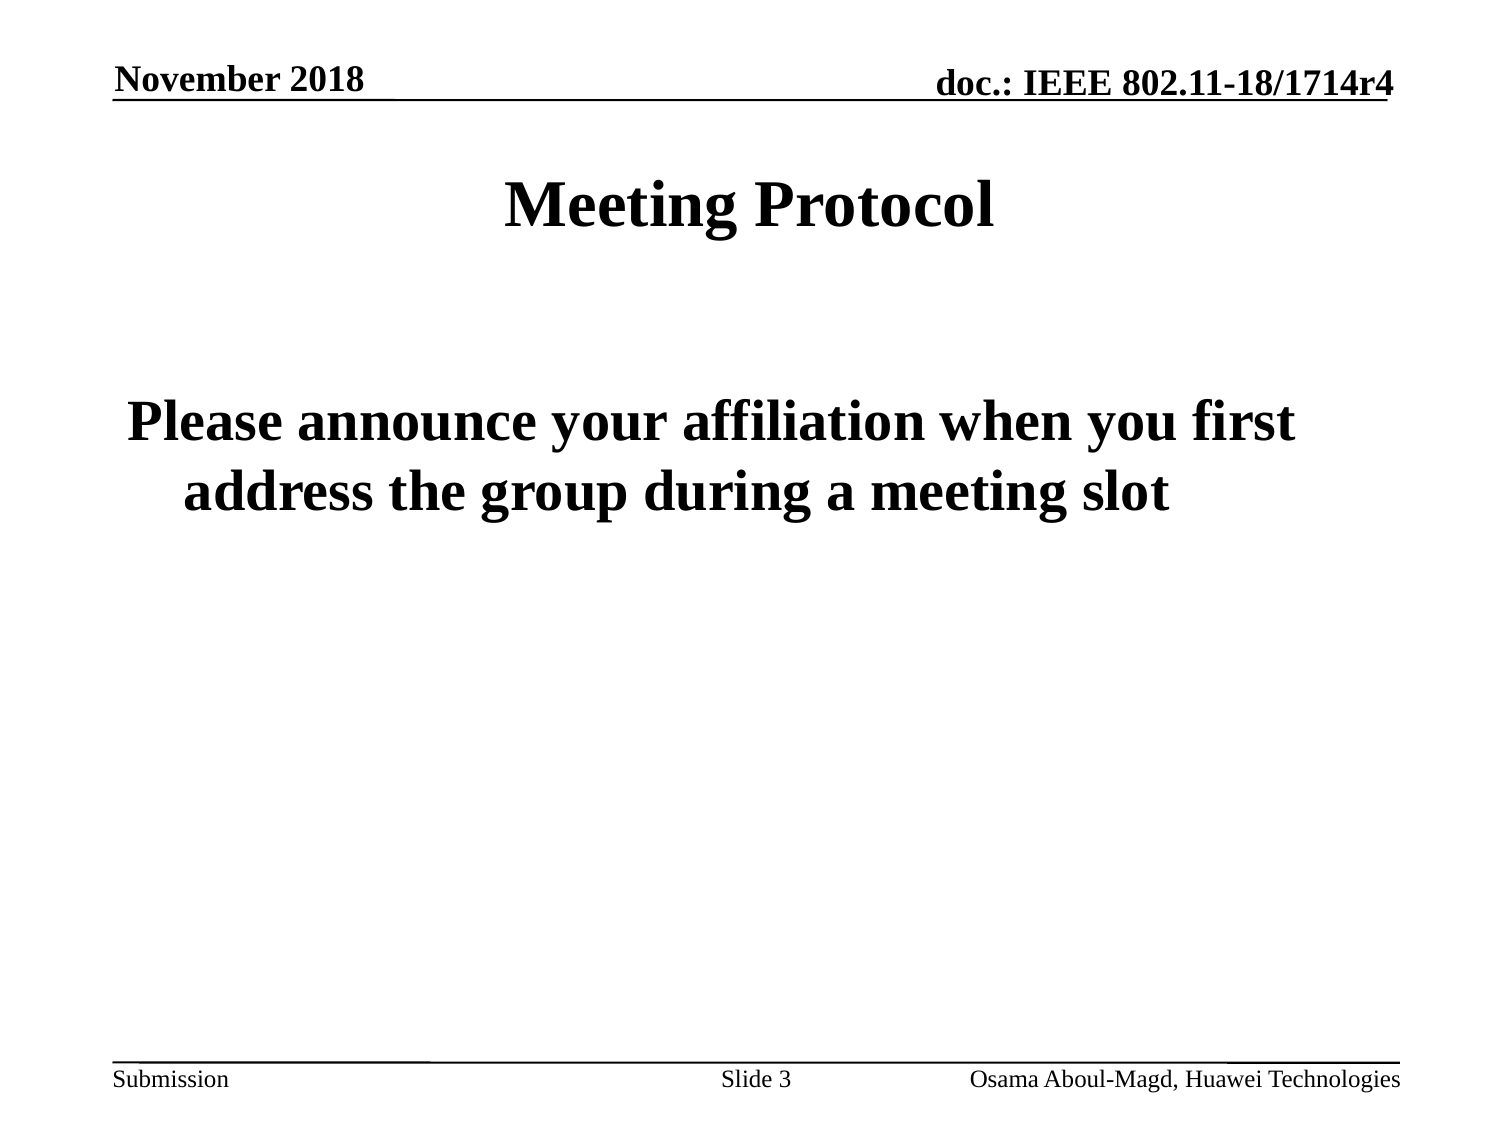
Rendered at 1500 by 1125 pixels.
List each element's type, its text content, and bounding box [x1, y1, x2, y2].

footer Osama Aboul-Magd, Huawei Technologies [878, 1061, 1402, 1093]
title Meeting Protocol [112, 112, 1388, 288]
list Please announce your affiliation when you first address the group during a meeting slot [112, 374, 1388, 513]
slide_number Slide 3 [712, 1061, 800, 1123]
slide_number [114, 54, 423, 100]
